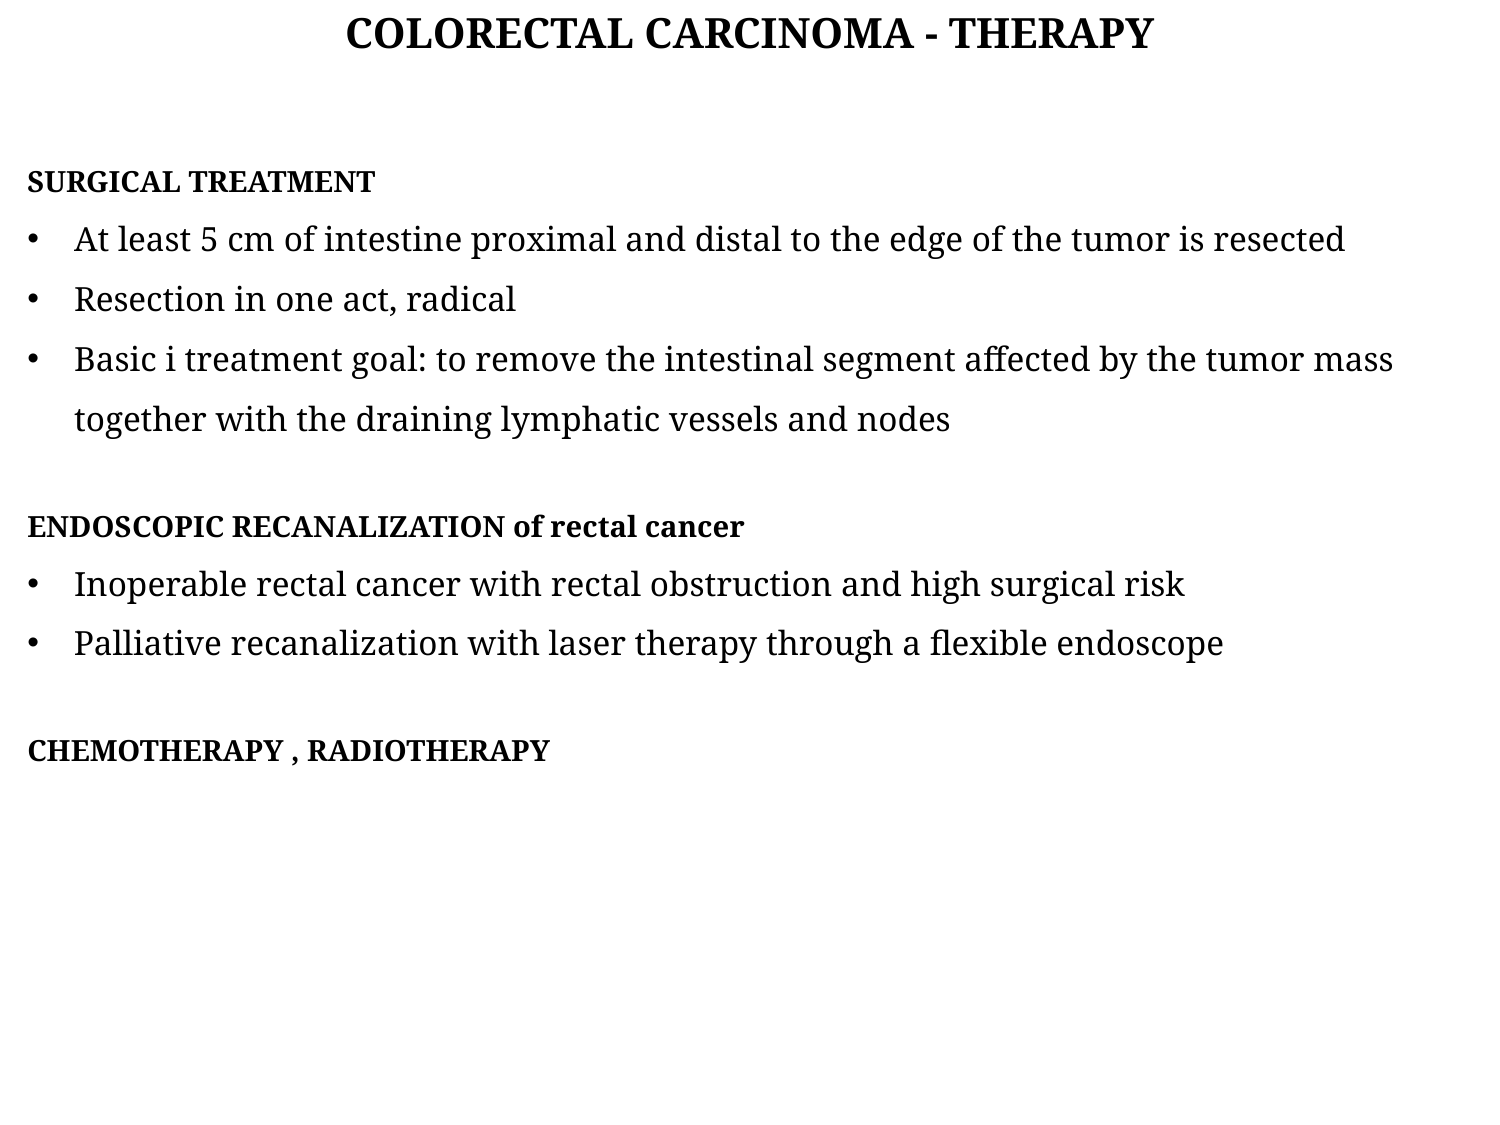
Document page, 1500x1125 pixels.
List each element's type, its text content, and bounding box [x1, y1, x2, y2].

text_box SURGICAL TREATMENT At least 5 cm of intestine proximal and distal to the edge of the tumor is resected Resection in one act, radical Basic i treatment goal: to remove the intestinal segment affected by the tumor mass together with the draining lymphatic vessels and nodes ENDOSCOPIC RECANALIZATION of rectal cancer Inoperable rectal cancer with rectal obstruction and high surgical risk Palliative recanalization with laser therapy through a flexible endoscope CHEMOTHERAPY , RADIOTHERAPY [12, 138, 1488, 1037]
text_box COLORECTAL CARCINOMA - THERAPY [0, 0, 1500, 63]
